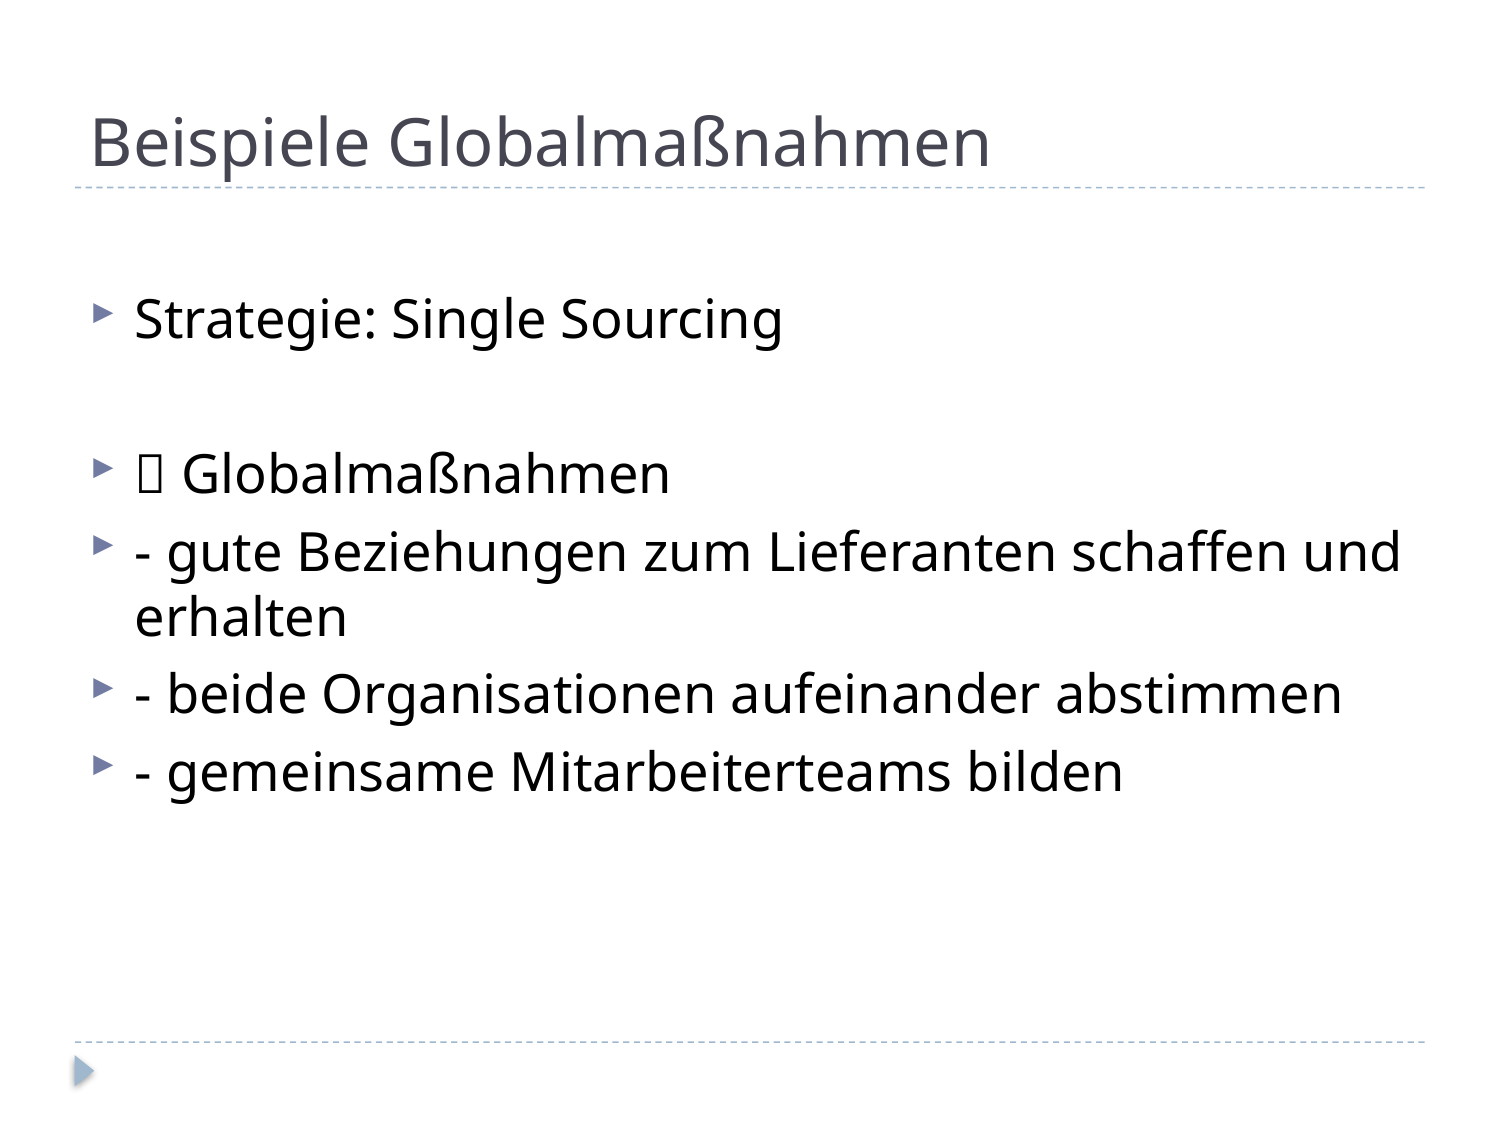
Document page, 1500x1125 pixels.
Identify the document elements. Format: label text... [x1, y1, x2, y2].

title Beispiele Globalmaßnahmen [75, 24, 1425, 188]
list Strategie: Single Sourcing  Globalmaßnahmen - gute Beziehungen zum Lieferanten schaffen und erhalten - beide Organisationen aufeinander abstimmen - gemeinsame Mitarbeiterteams bilden [75, 200, 1425, 1006]
